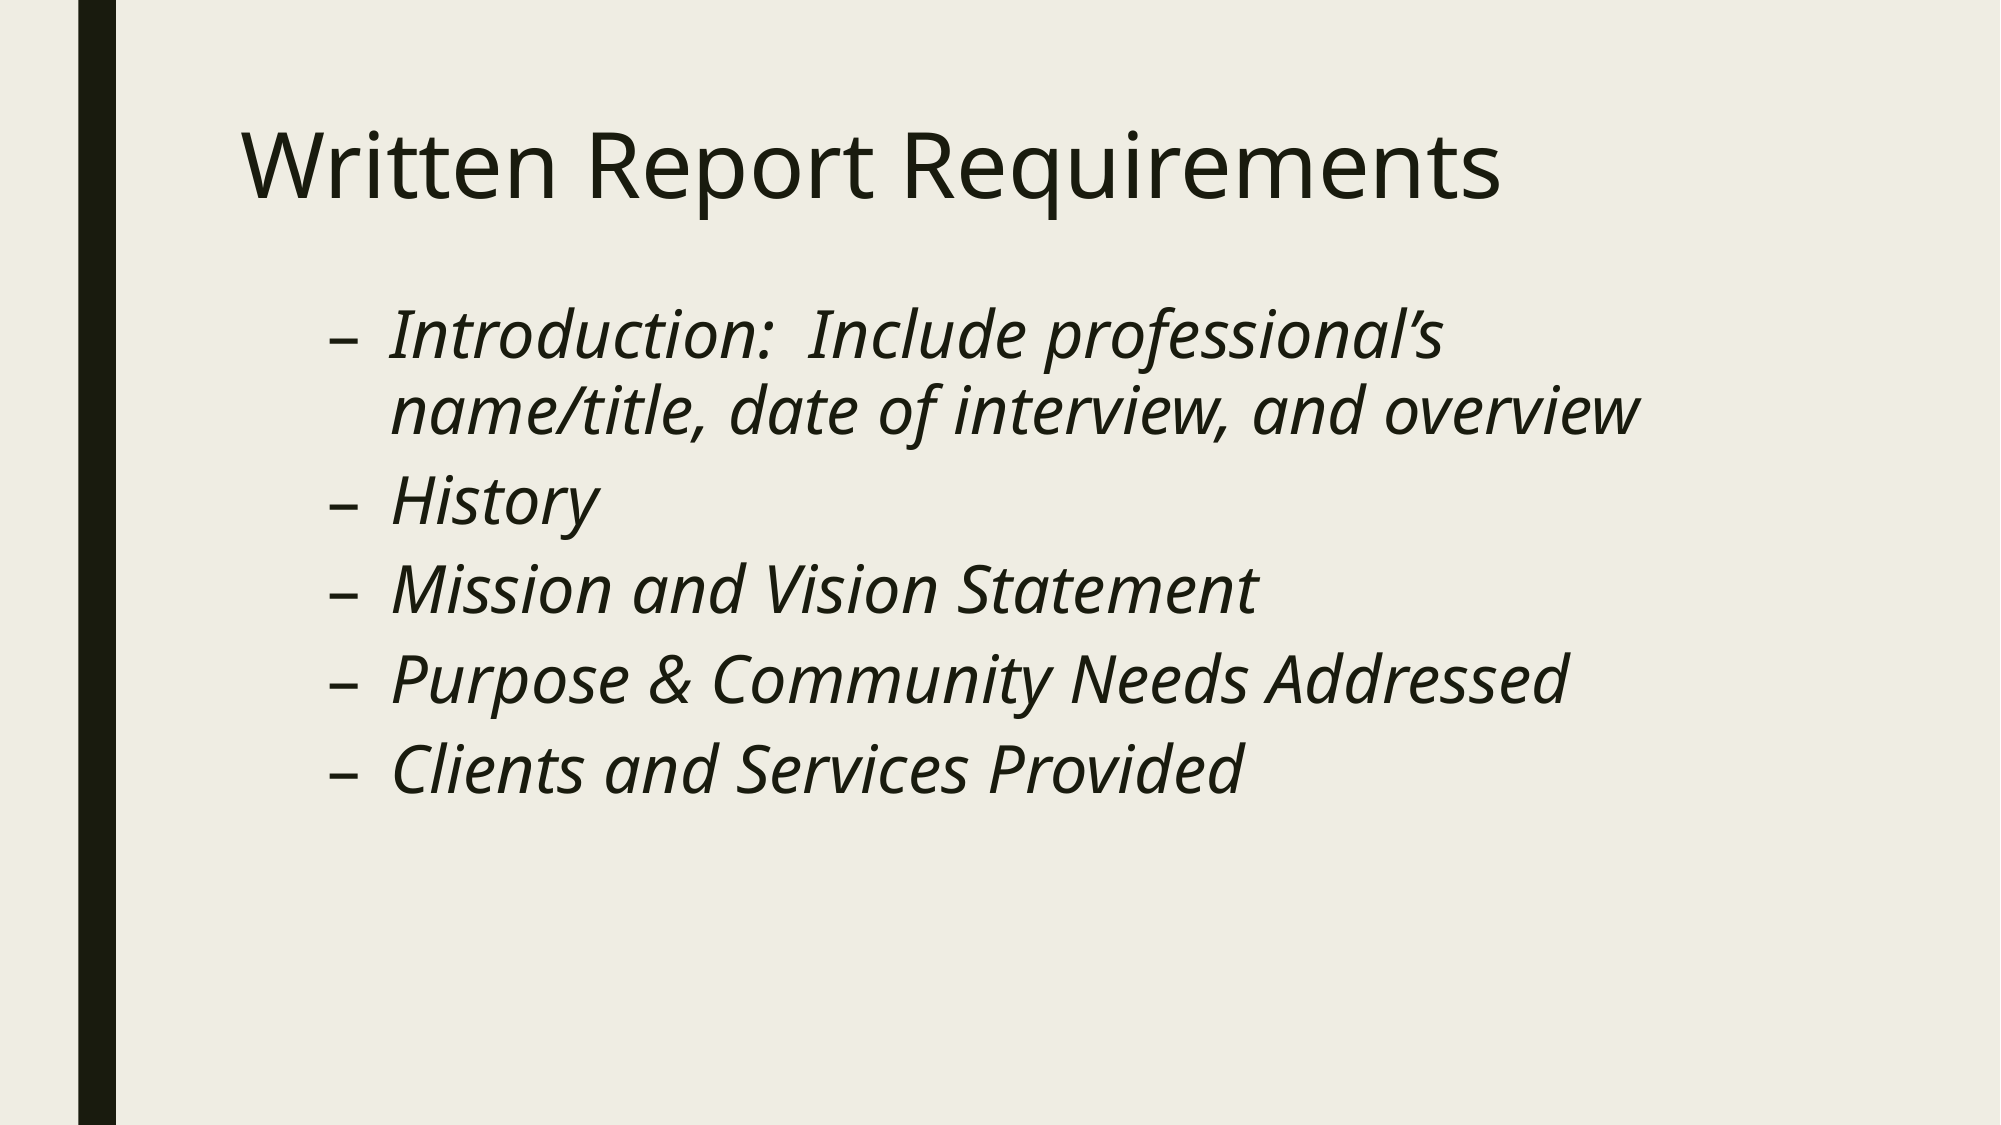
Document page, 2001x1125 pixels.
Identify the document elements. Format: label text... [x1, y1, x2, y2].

list Introduction: Include professional’s name/title, date of interview, and overview History Mission and Vision Statement Purpose & Community Needs Addressed Clients and Services Provided [225, 291, 1800, 879]
title Written Report Requirements [225, 112, 1800, 291]
